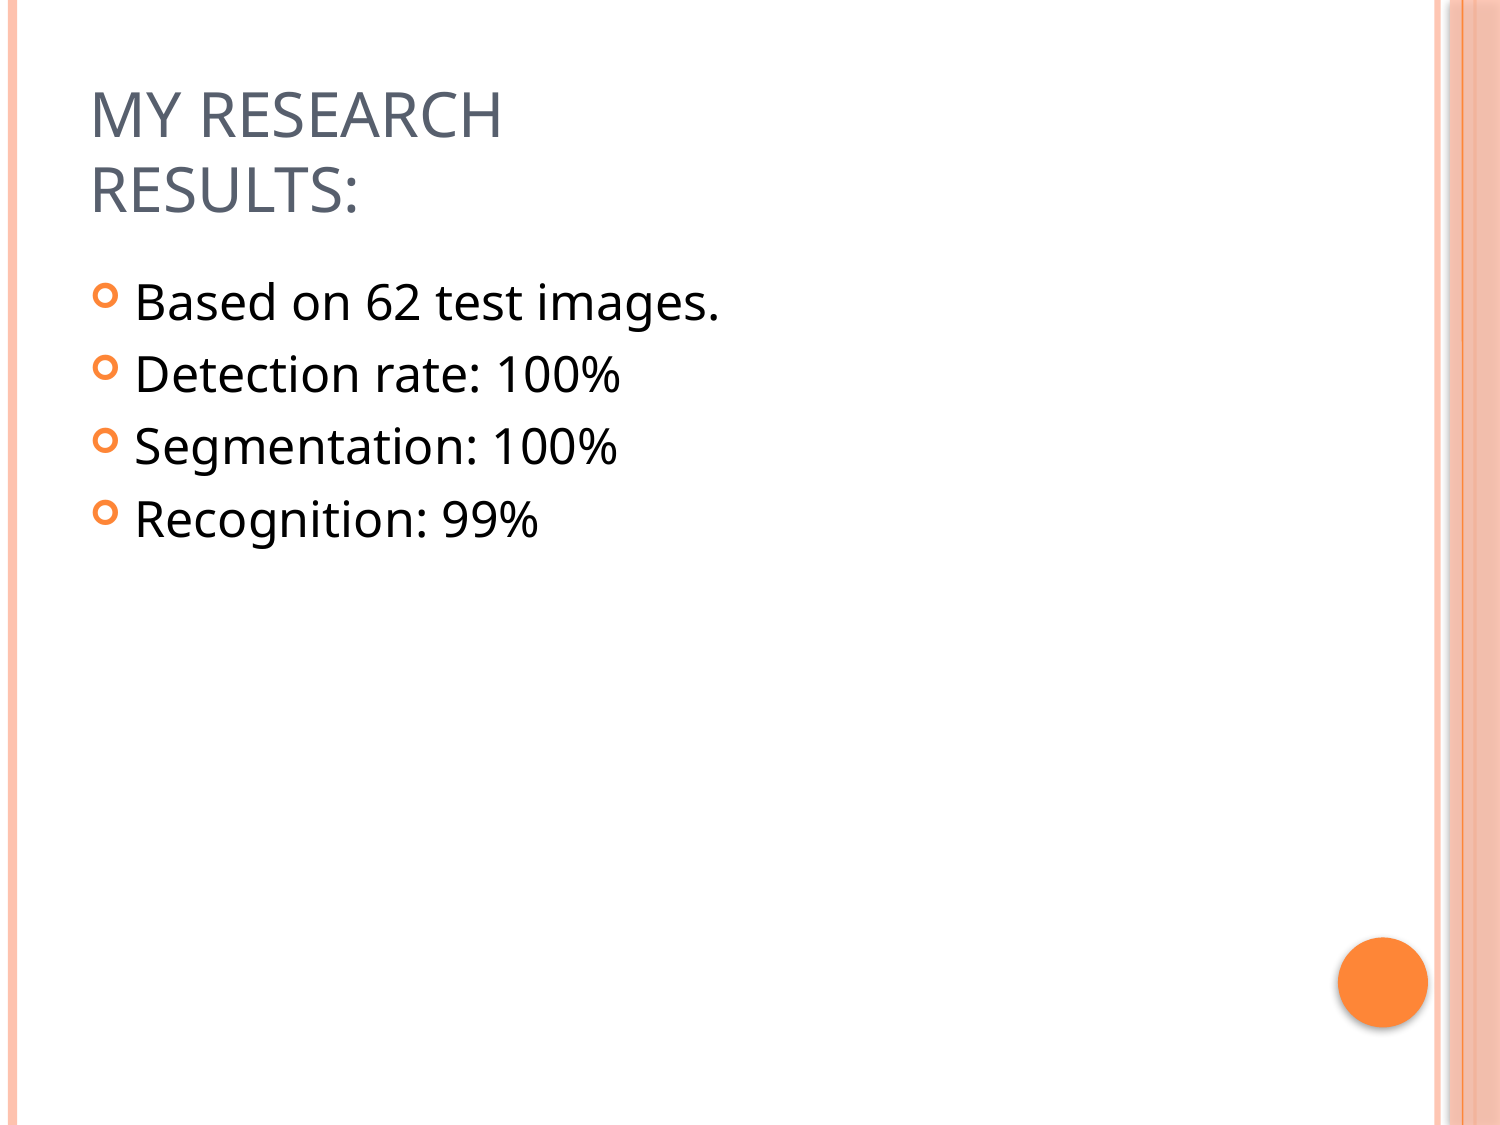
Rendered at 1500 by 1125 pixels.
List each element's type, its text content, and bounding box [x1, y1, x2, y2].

title My research Results: [75, 45, 1300, 233]
list Based on 62 test images. Detection rate: 100% Segmentation: 100% Recognition: 99% [75, 262, 1300, 1062]
